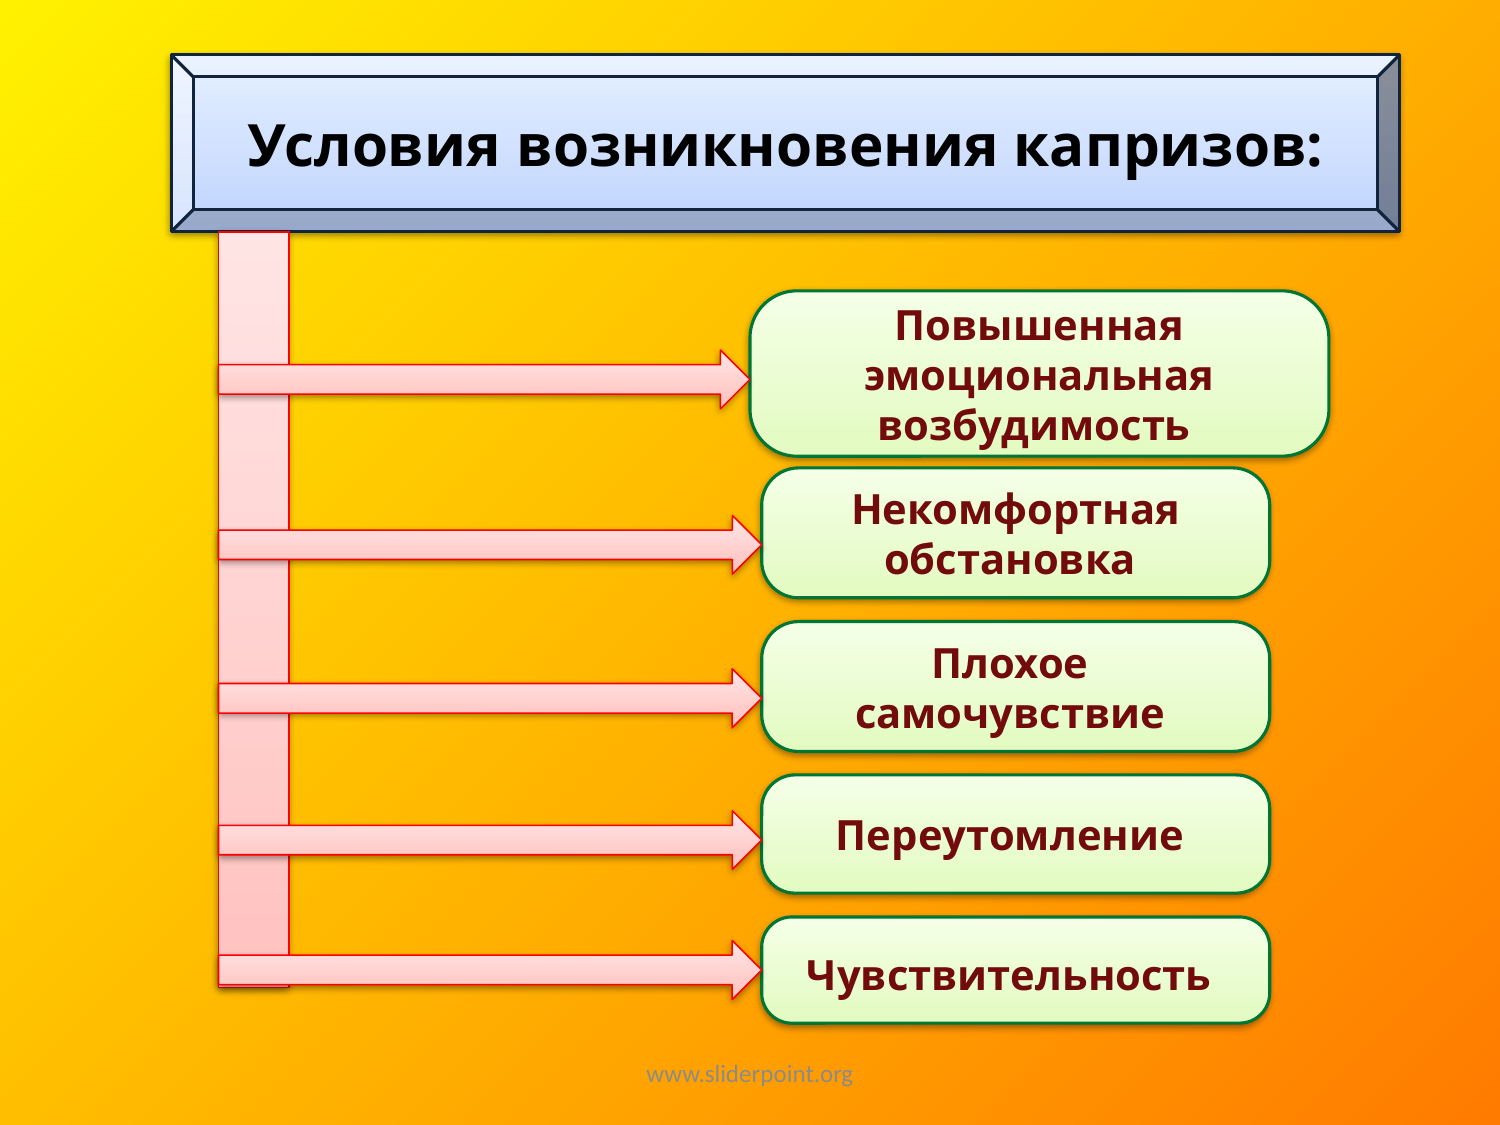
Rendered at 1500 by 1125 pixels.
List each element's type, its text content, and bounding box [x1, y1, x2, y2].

text_box [218, 720, 290, 824]
footer www.sliderpoint.org [512, 1042, 988, 1103]
text_box [217, 668, 763, 729]
text_box Некомфортная обстановка [760, 467, 1271, 599]
text_box [218, 863, 290, 954]
text_box [218, 231, 290, 363]
text_box [217, 349, 751, 410]
text_box Плохое самочувствие [760, 620, 1271, 753]
text_box Условия возникновения капризов: [170, 54, 1401, 233]
text_box Повышенная эмоциональная возбудимость [749, 290, 1330, 457]
text_box [217, 809, 763, 871]
text_box [217, 939, 763, 1001]
text_box [217, 514, 763, 575]
text_box Чувствительность [760, 916, 1271, 1024]
text_box [218, 402, 290, 528]
text_box [218, 567, 290, 681]
text_box Переутомление [760, 774, 1271, 894]
